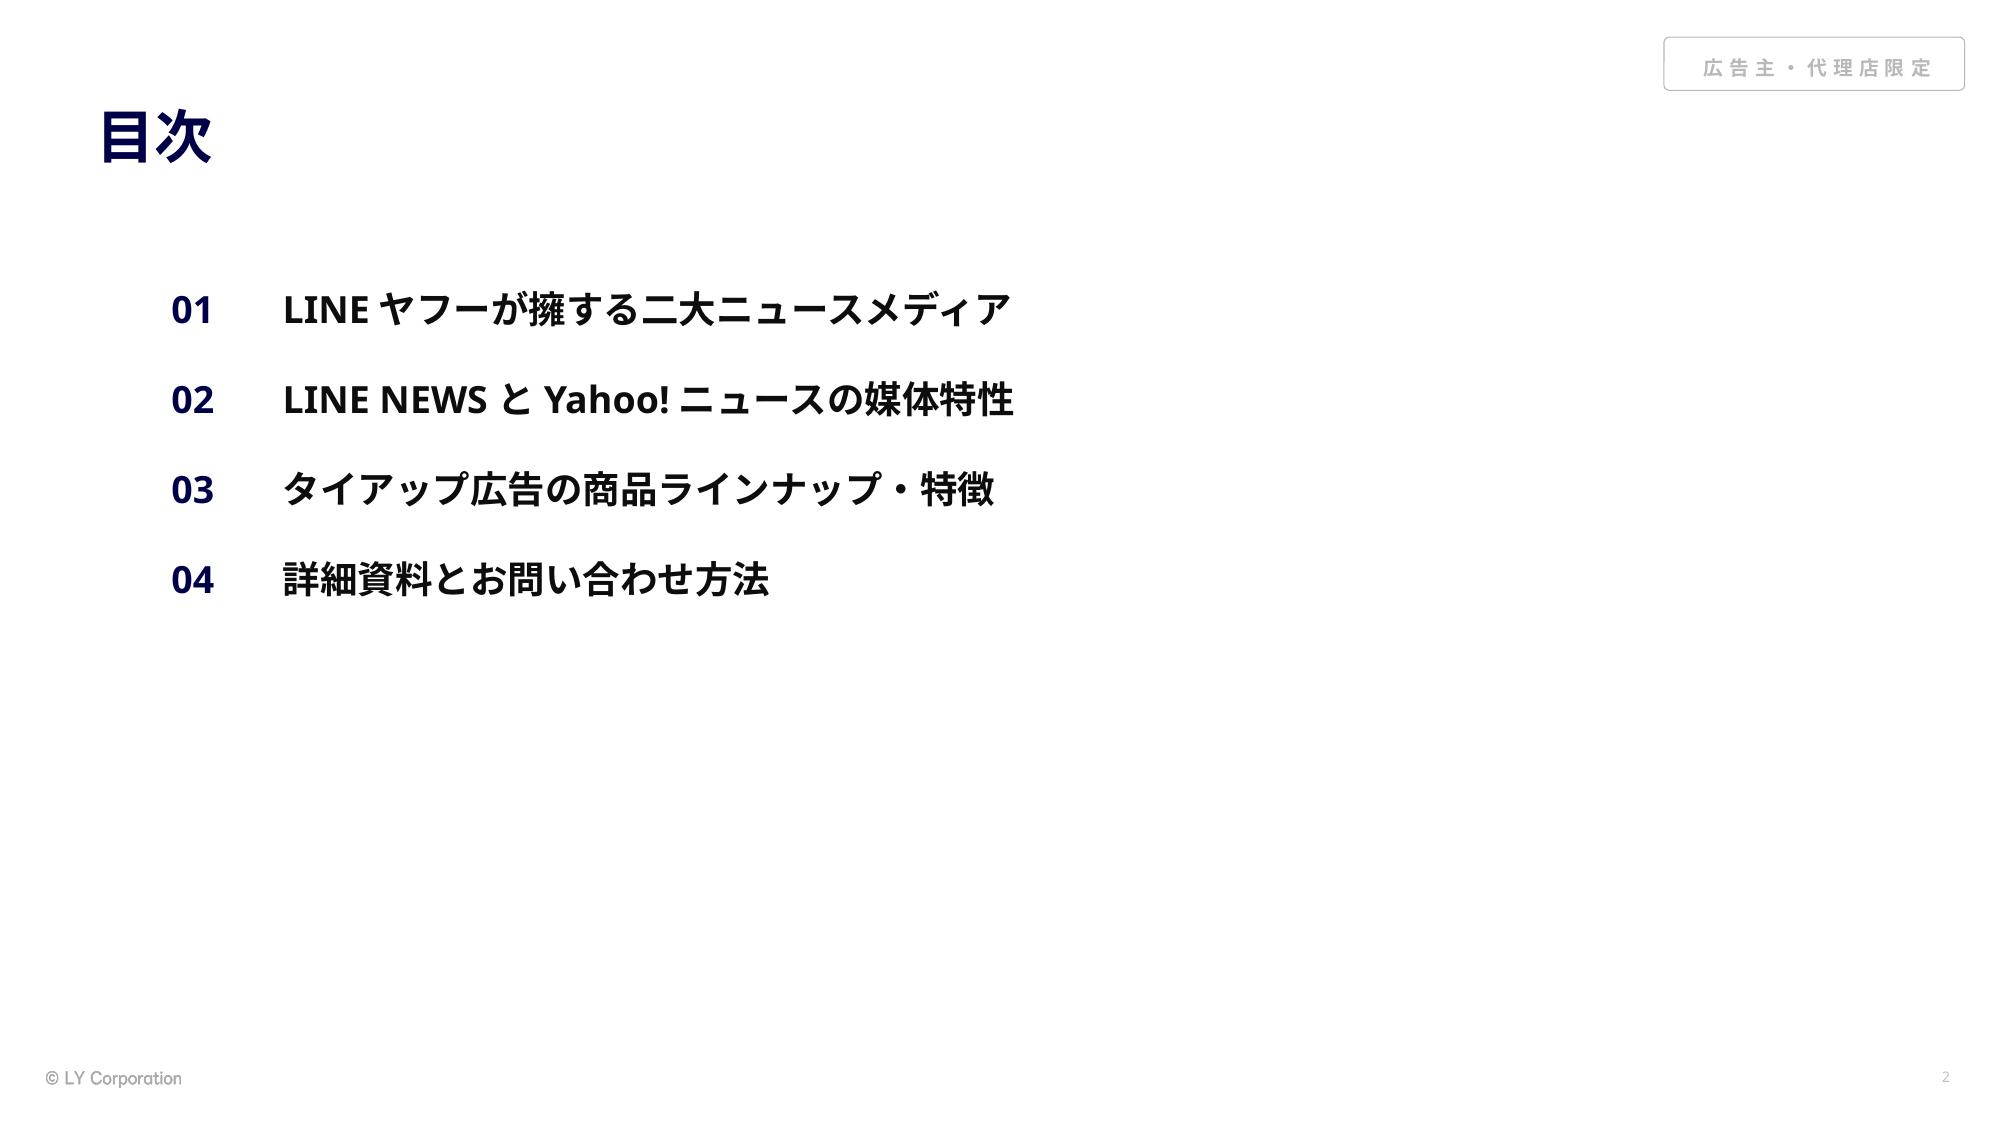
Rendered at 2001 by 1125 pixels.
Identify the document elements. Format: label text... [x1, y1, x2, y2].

text_box 目次 [96, 100, 1904, 193]
picture [46, 1071, 181, 1088]
text_box LINEヤフーが擁する二大ニュースメディア LINE NEWSとYahoo!ニュースの媒体特性 タイアップ広告の商品ラインナップ・特徴 詳細資料とお問い合わせ方法 [283, 240, 1680, 596]
text_box 01 02 03 04 [171, 240, 283, 596]
